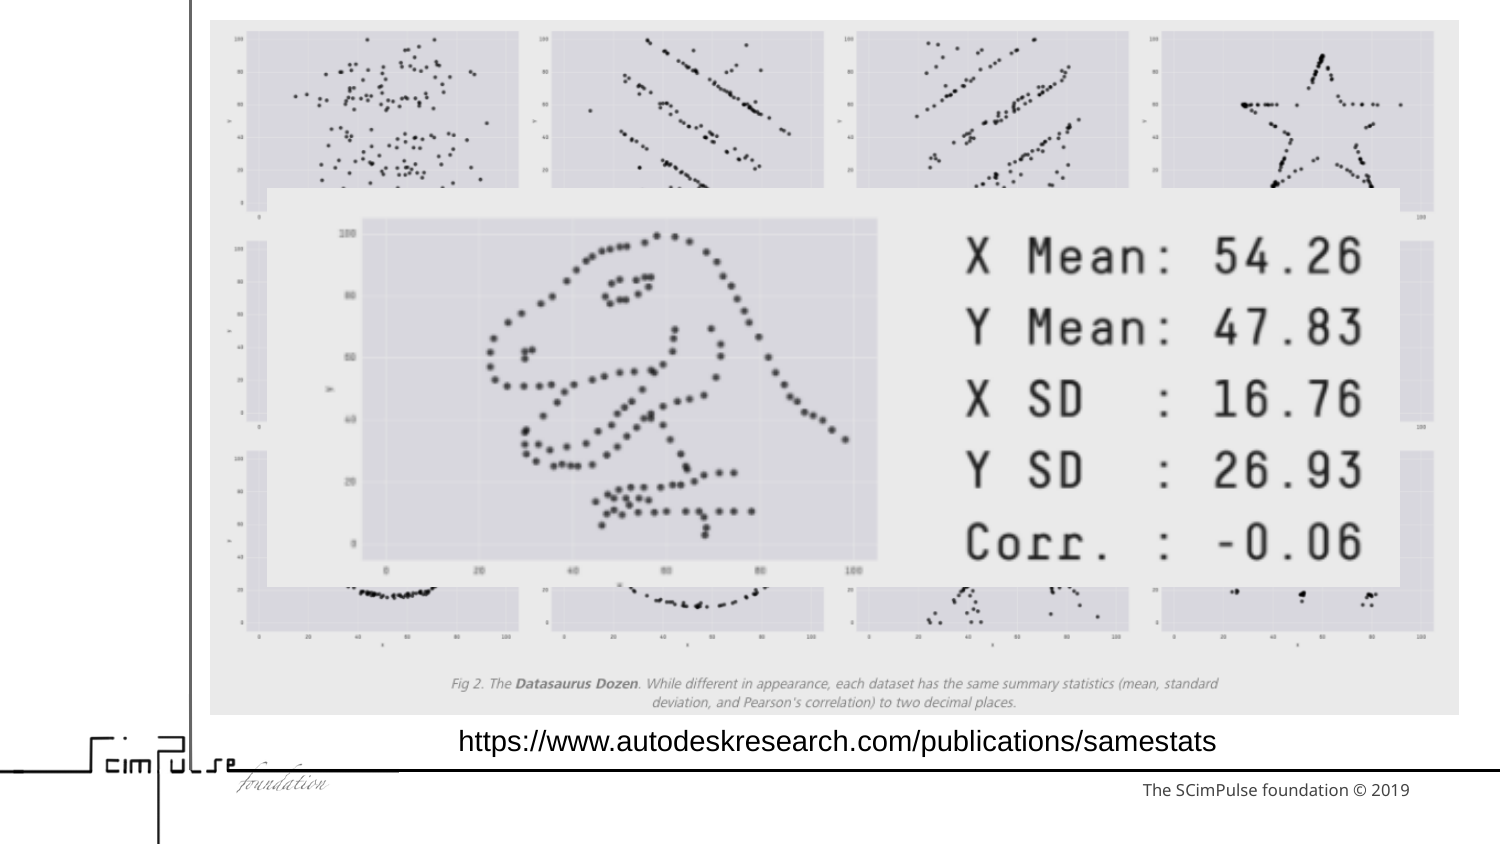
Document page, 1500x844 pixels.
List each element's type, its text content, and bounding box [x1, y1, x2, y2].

list The SCimPulse foundation © 2019 [404, 765, 1425, 769]
picture [0, 20, 1460, 844]
list The SCimPulse foundation © 2019 [404, 779, 1425, 808]
text_box https://www.autodeskresearch.com/publications/samestats [443, 724, 1233, 765]
